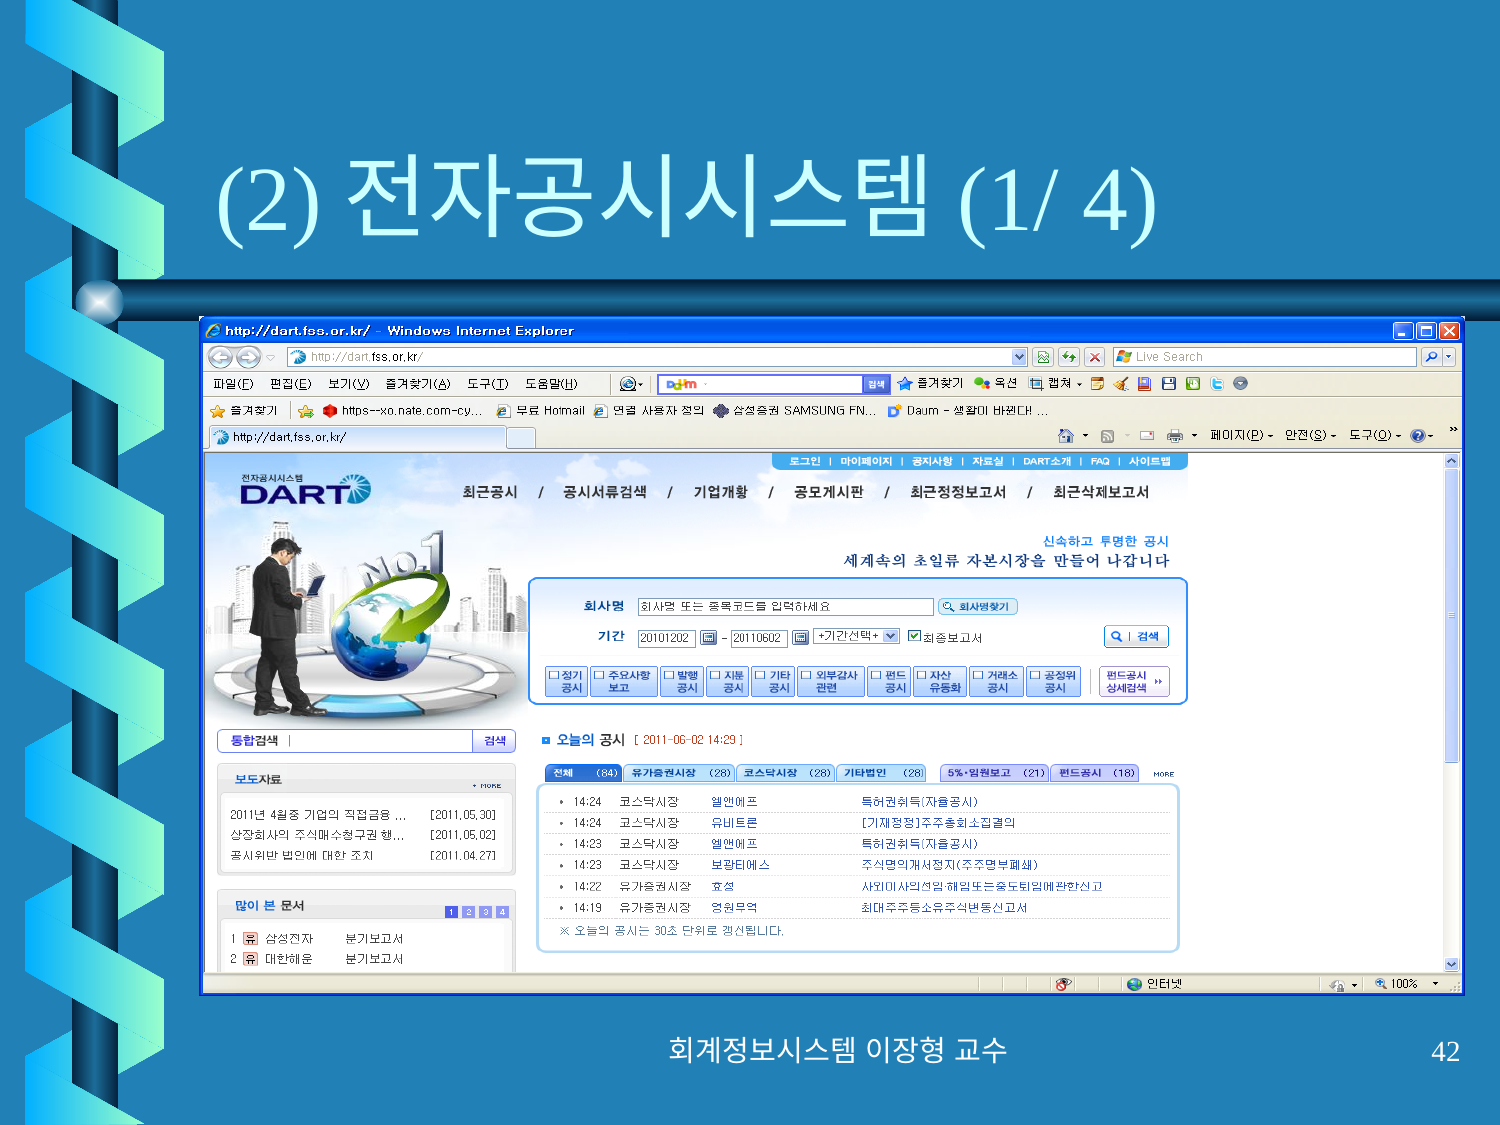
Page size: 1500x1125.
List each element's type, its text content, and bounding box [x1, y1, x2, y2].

text_box [0, 0, 1500, 75]
footer 회계정보시스템 이장형 교수 [600, 1024, 1077, 1101]
title (2)전자공시시스템(1/ 4) [199, 75, 1476, 257]
picture [198, 316, 1466, 997]
slide_number 42 [1163, 1024, 1477, 1101]
